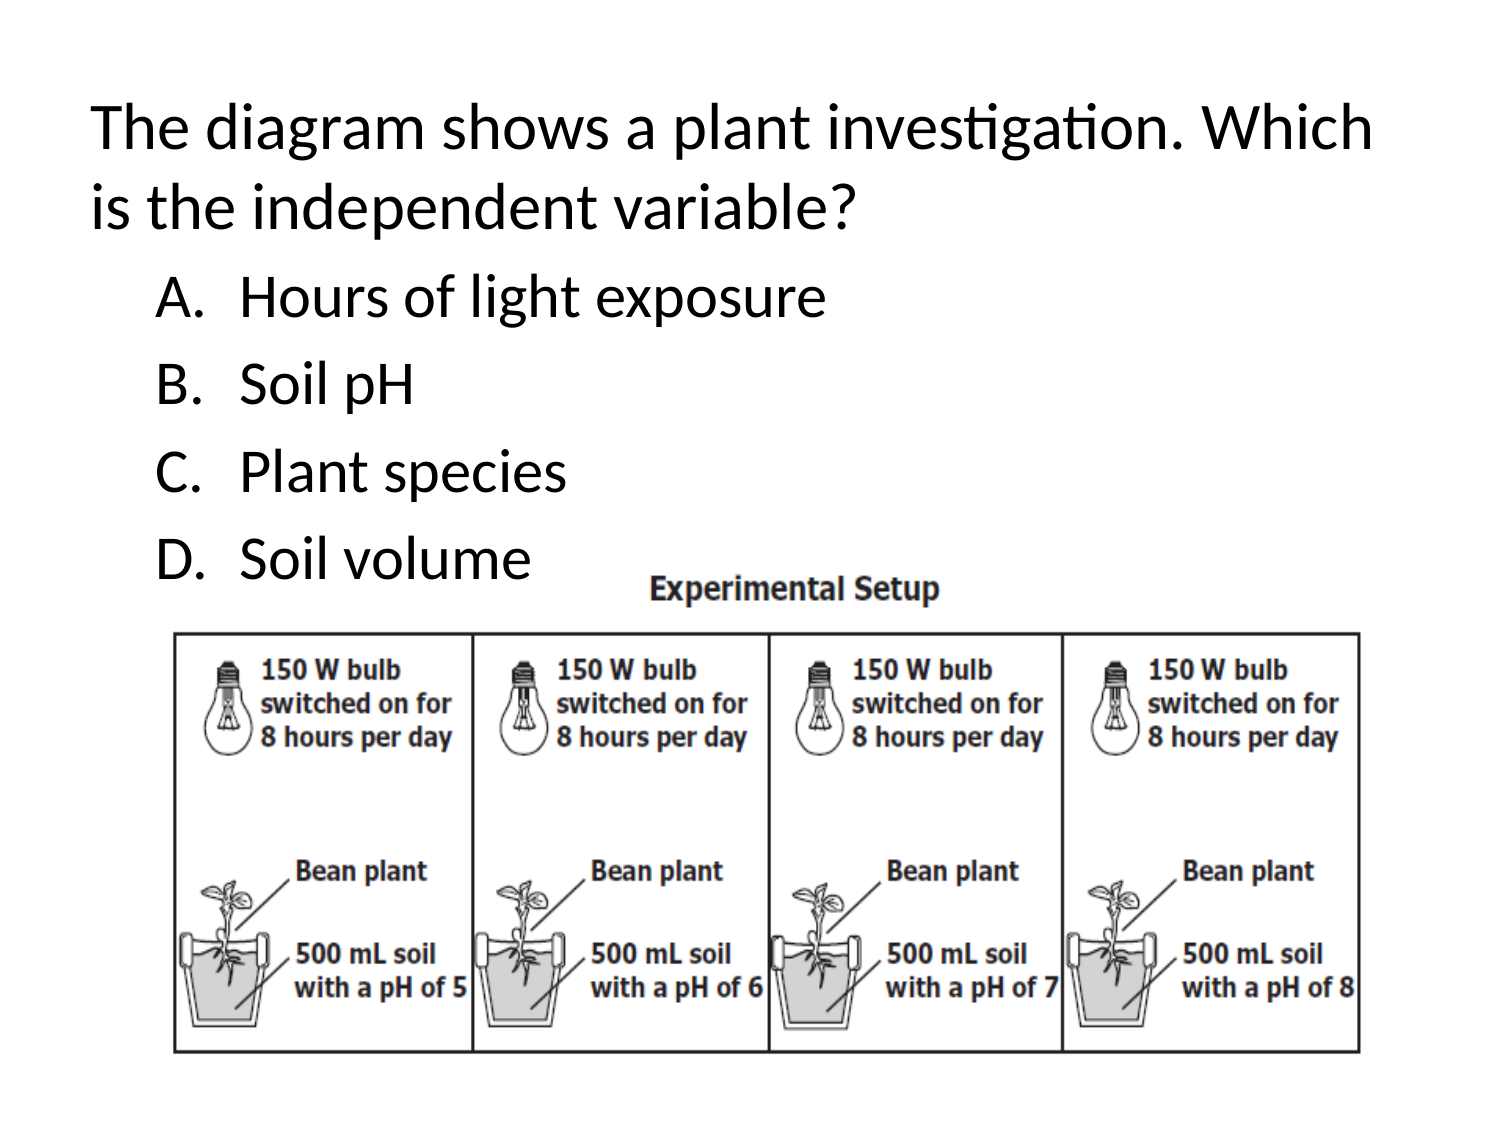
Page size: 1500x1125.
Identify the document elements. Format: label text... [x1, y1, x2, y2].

picture [149, 562, 1388, 1076]
list The diagram shows a plant investigation. Which is the independent variable? Hours of light exposure Soil pH Plant species Soil volume [75, 75, 1425, 1005]
